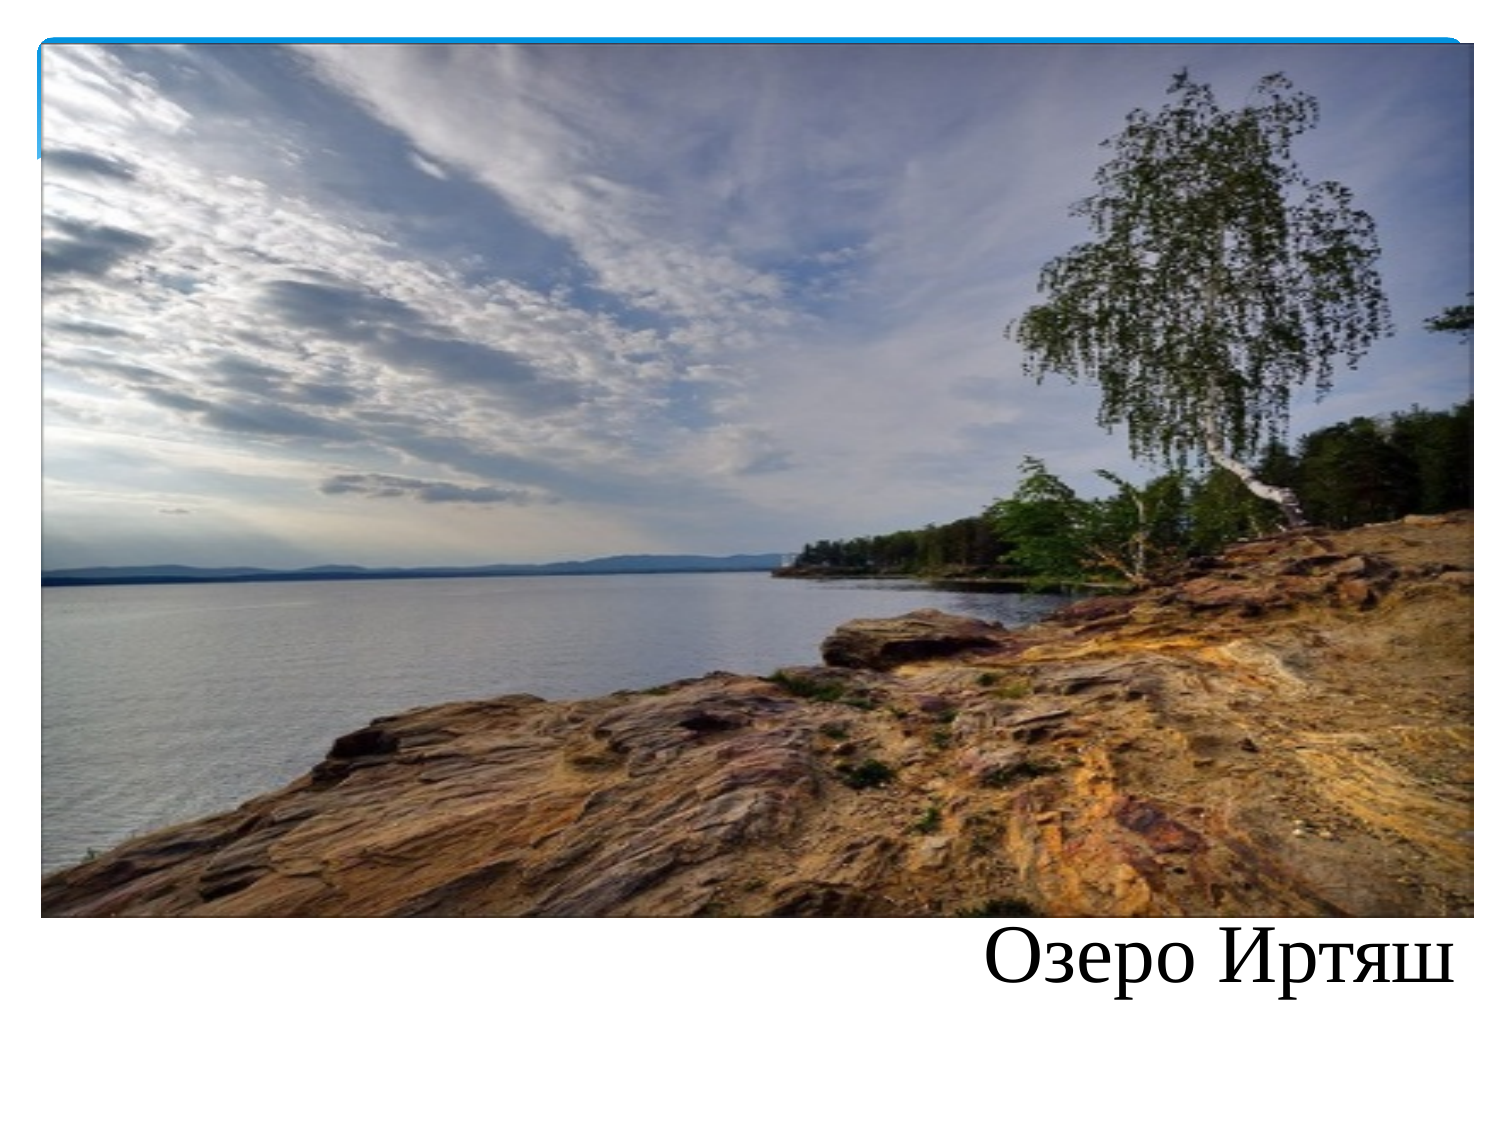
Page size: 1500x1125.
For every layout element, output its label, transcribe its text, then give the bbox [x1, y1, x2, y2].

text_box Озеро Иртяш [968, 926, 1471, 1007]
picture [40, 42, 1474, 918]
